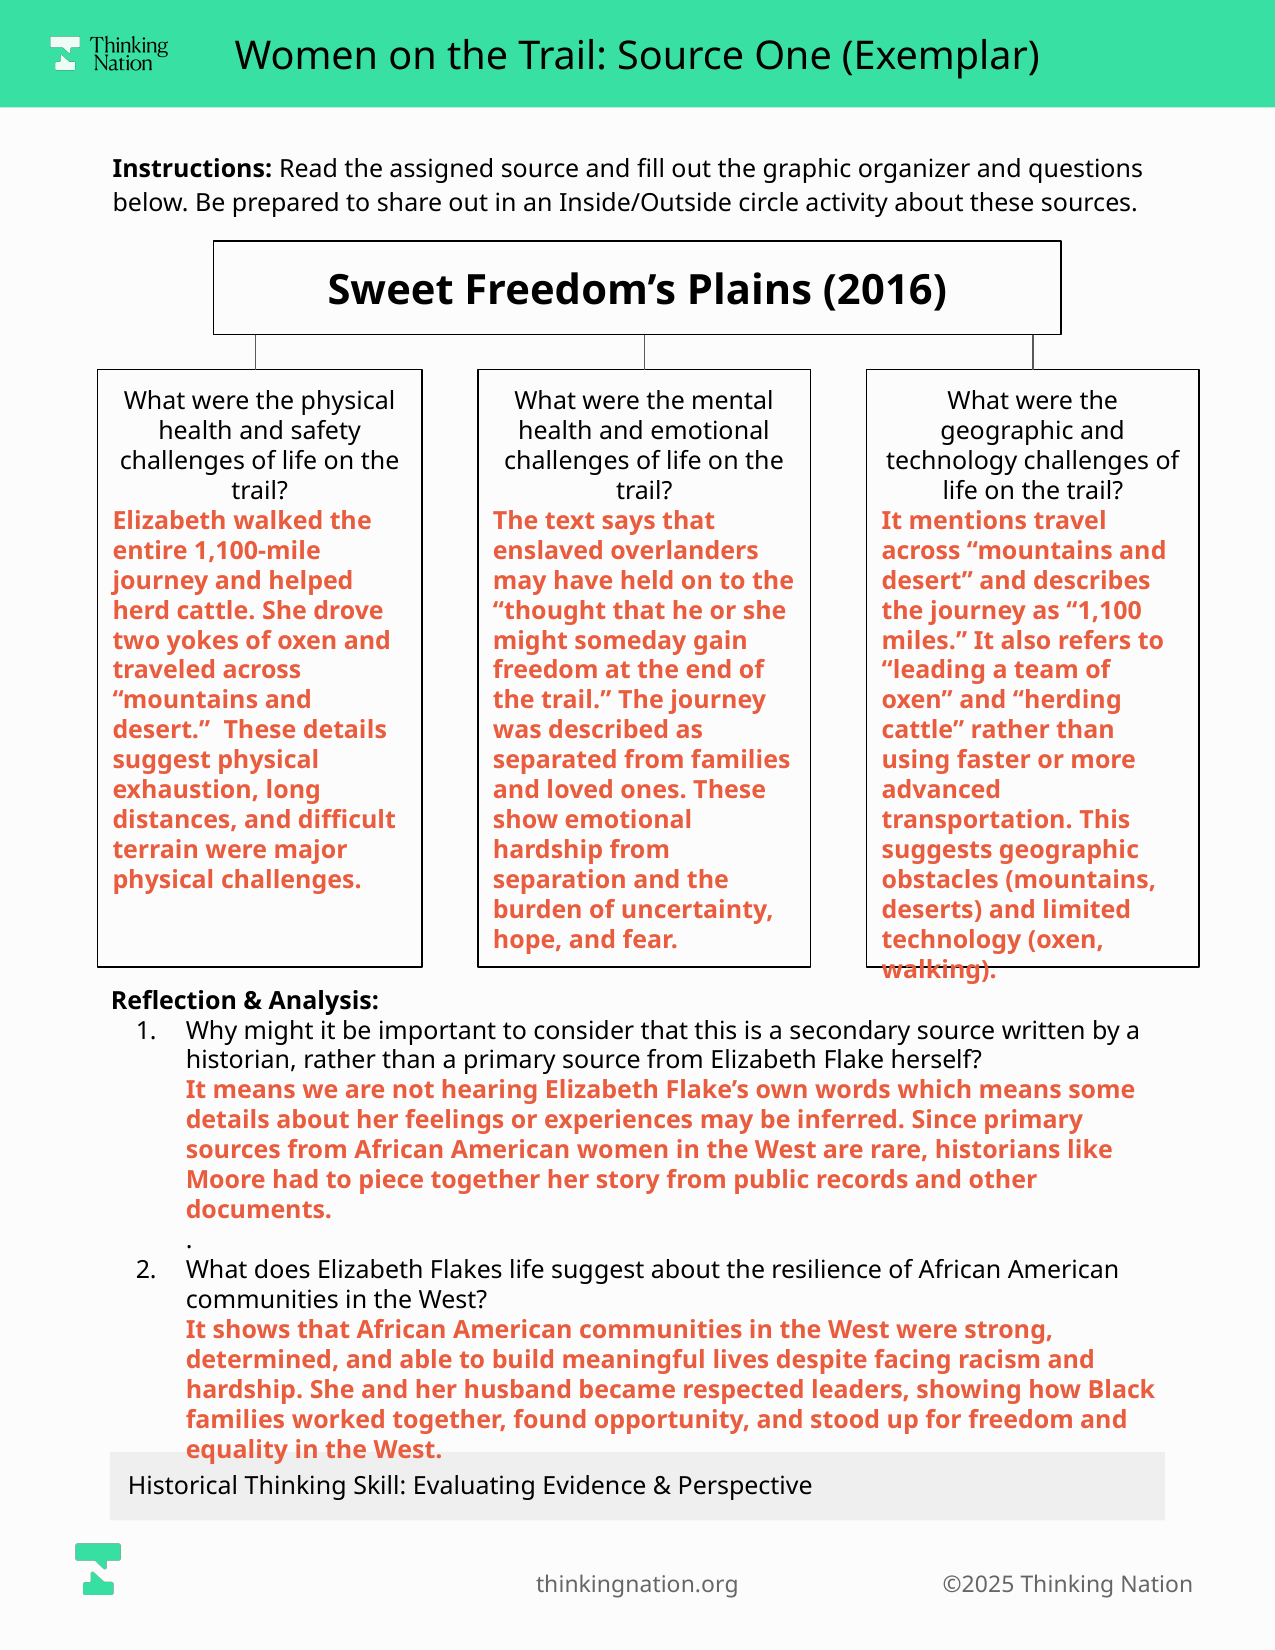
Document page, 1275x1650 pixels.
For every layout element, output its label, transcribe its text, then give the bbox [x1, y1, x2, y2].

text_box What were the physical health and safety challenges of life on the trail? Elizabeth walked the entire 1,100-mile journey and helped herd cattle. She drove two yokes of oxen and traveled across “mountains and desert.” These details suggest physical exhaustion, long distances, and difficult terrain were major physical challenges. [97, 369, 422, 968]
text_box Instructions: Read the assigned source and fill out the graphic organizer and questions below. Be prepared to share out in an Inside/Outside circle activity about these sources. [97, 132, 1178, 266]
text_box Women on the Trail: Source One (Exemplar) [0, 0, 1275, 108]
text_box What were the mental health and emotional challenges of life on the trail? The text says that enslaved overlanders may have held on to the “thought that he or she might someday gain freedom at the end of the trail.” The journey was described as separated from families and loved ones. These show emotional hardship from separation and the burden of uncertainty, hope, and fear. [477, 369, 811, 968]
text_box Sweet Freedom’s Plains (2016) [213, 241, 1062, 335]
text_box What were the geographic and technology challenges of life on the trail? It mentions travel across “mountains and desert” and describes the journey as “1,100 miles.” It also refers to “leading a team of oxen” and “herding cattle” rather than using faster or more advanced transportation. This suggests geographic obstacles (mountains, deserts) and limited technology (oxen, walking). [866, 369, 1200, 968]
text_box Reflection & Analysis: Why might it be important to consider that this is a secondary source written by a historian, rather than a primary source from Elizabeth Flake herself? It means we are not hearing Elizabeth Flake’s own words which means some details about her feelings or experiences may be inferred. Since primary sources from African American women in the West are rare, historians like Moore had to piece together her story from public records and other documents. . What does Elizabeth Flakes life suggest about the resilience of African American communities in the West? It shows that African American communities in the West were strong, determined, and able to build meaningful lives despite facing racism and hardship. She and her husband became respected leaders, showing how Black families worked together, found opportunity, and stood up for freedom and equality in the West. [95, 969, 1200, 1521]
picture [36, 24, 172, 81]
text_box thinkingnation.org [486, 1553, 789, 1605]
picture [62, 1533, 134, 1605]
text_box ©2025 Thinking Nation [907, 1553, 1210, 1605]
